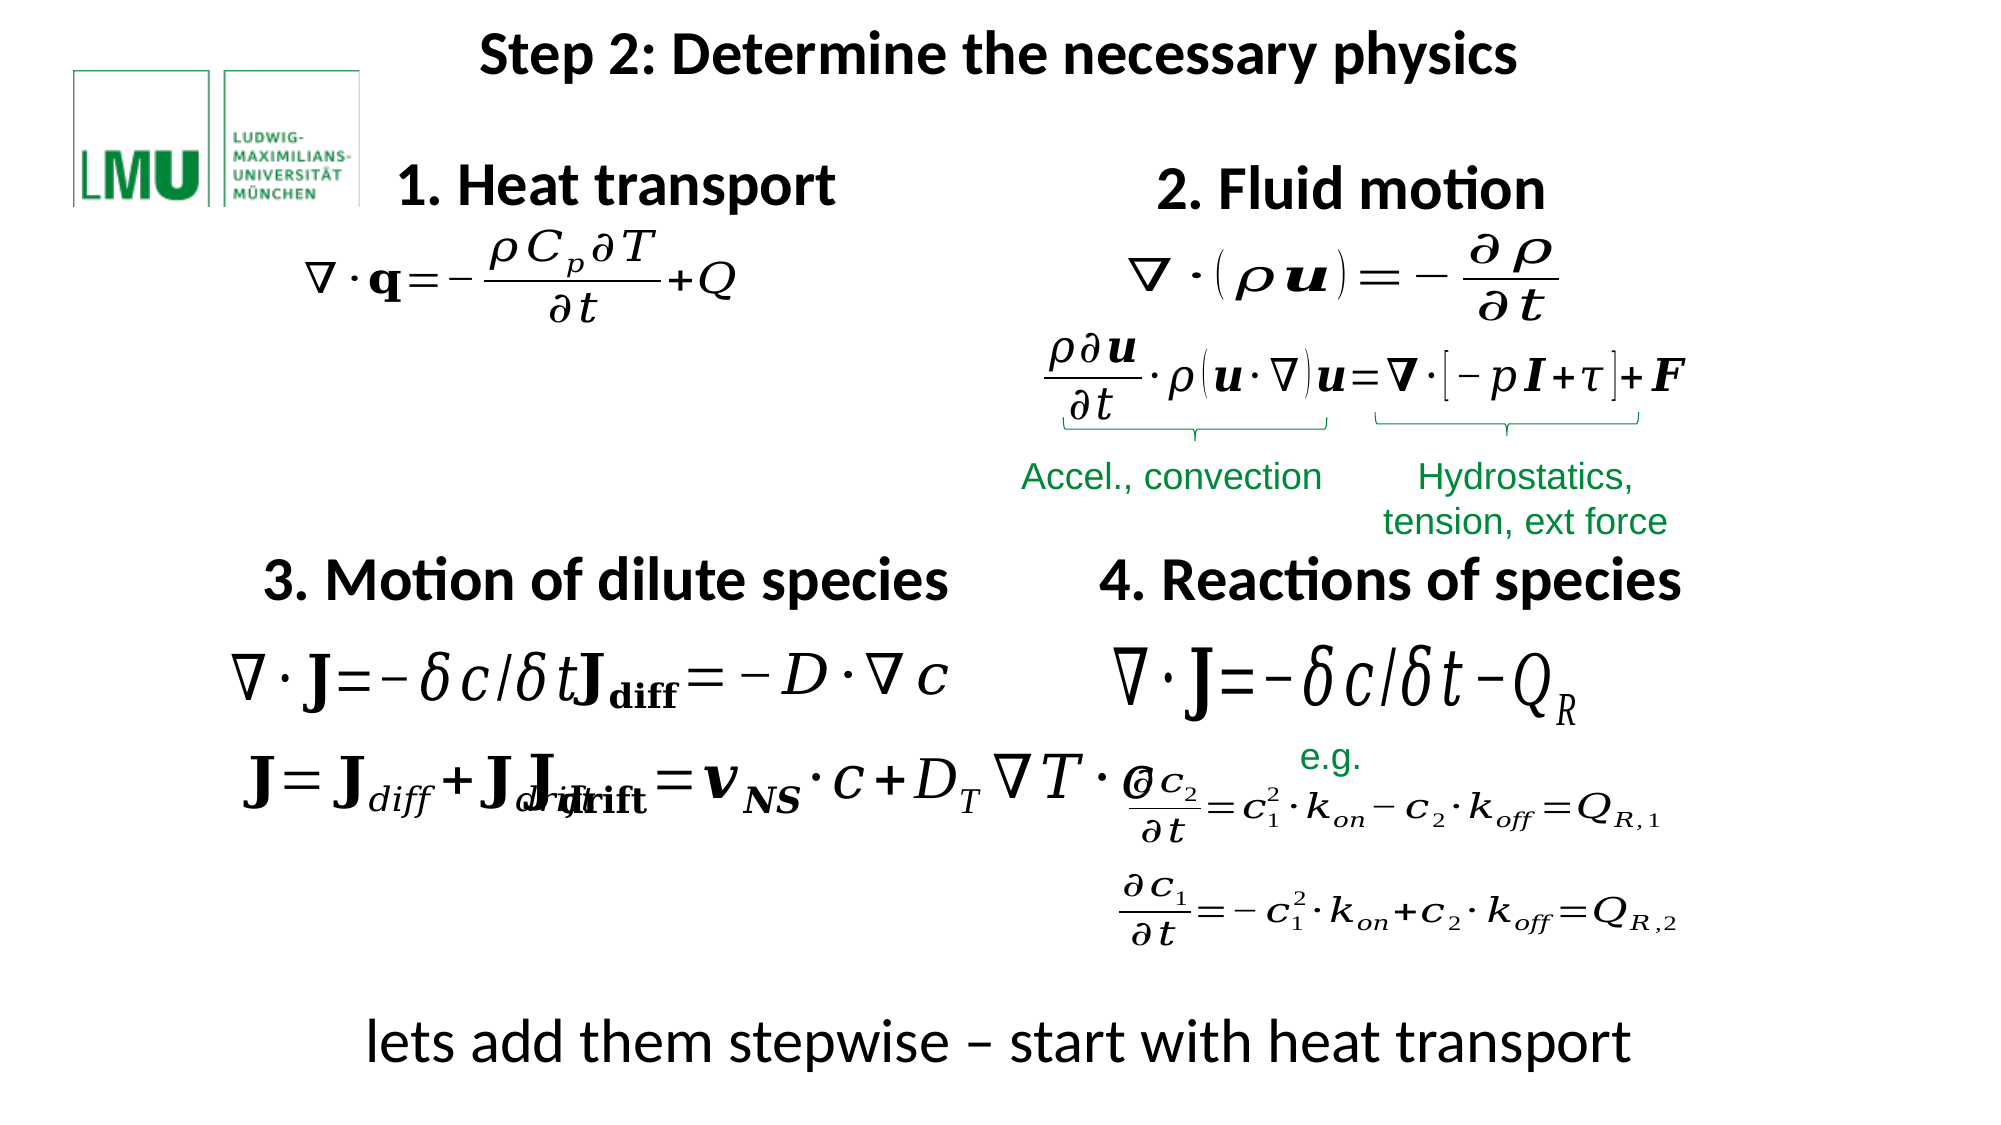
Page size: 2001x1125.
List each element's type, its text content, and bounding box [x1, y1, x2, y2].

text_box 4. Reactions of species [1041, 531, 1741, 621]
text_box [377, 645, 386, 736]
text_box 1. Heat transport [317, 135, 916, 226]
text_box 2. Fluid motion [972, 139, 1731, 230]
text_box 3. Motion of dilute species [240, 531, 973, 621]
text_box Hydrostatics, tension, ext force [1364, 444, 1687, 550]
text_box lets add them stepwise – start with heat transport [249, 993, 1750, 1083]
text_box [1374, 411, 1640, 436]
text_box Accel., convection [999, 444, 1344, 505]
text_box Step 2: Determine the necessary physics [249, 4, 1750, 95]
text_box [1062, 417, 1328, 442]
text_box e.g. [1284, 724, 1399, 785]
